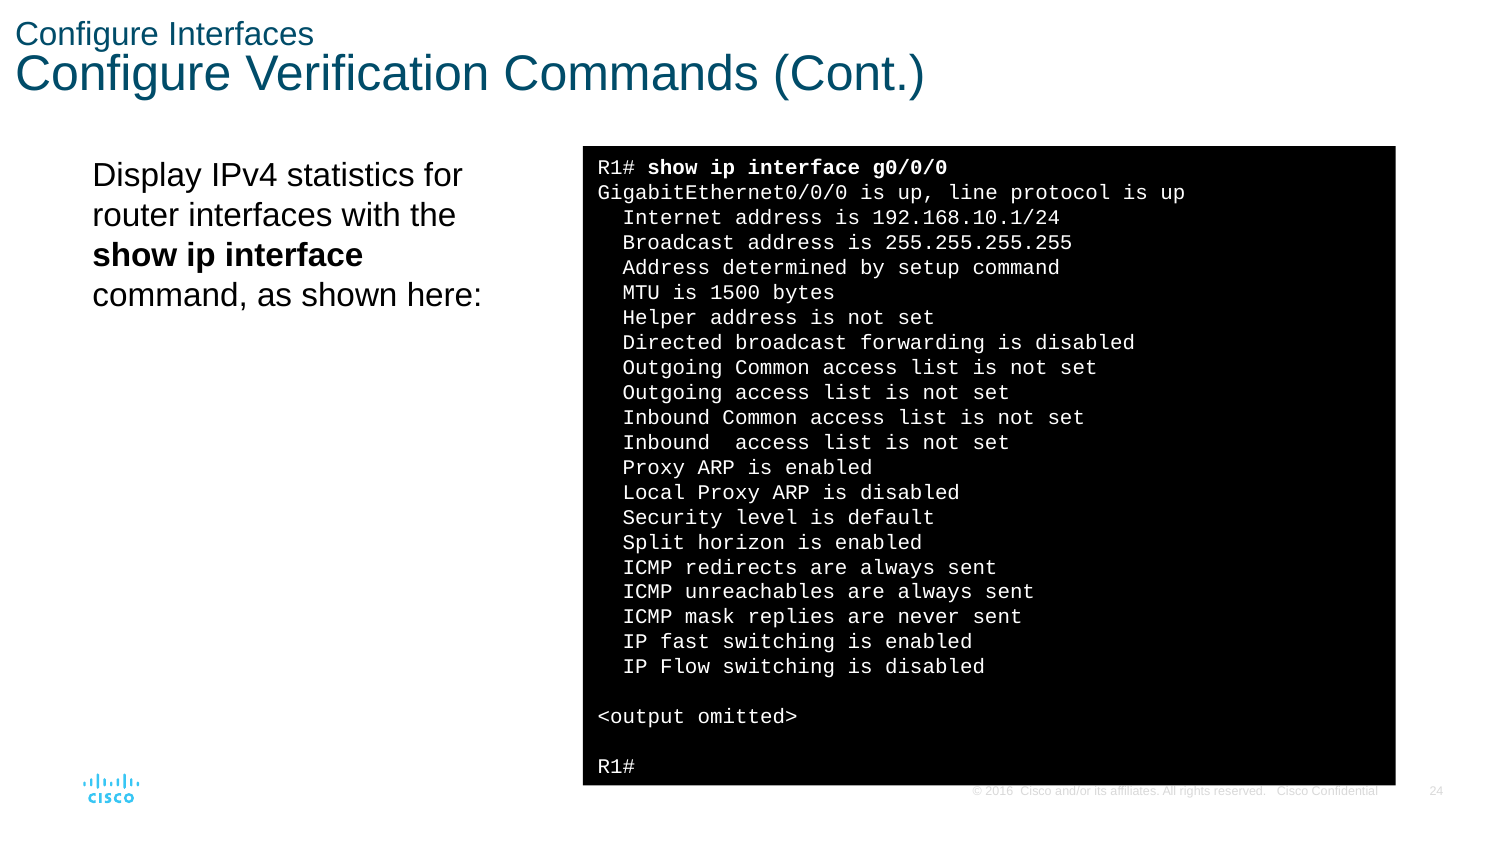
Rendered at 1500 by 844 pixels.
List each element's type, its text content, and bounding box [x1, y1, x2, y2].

text_box R1# show ip interface g0/0/0 GigabitEthernet0/0/0 is up, line protocol is up Internet address is 192.168.10.1/24 Broadcast address is 255.255.255.255 Address determined by setup command MTU is 1500 bytes Helper address is not set Directed broadcast forwarding is disabled Outgoing Common access list is not set Outgoing access list is not set Inbound Common access list is not set Inbound access list is not set Proxy ARP is enabled Local Proxy ARP is disabled Security level is default Split horizon is enabled ICMP redirects are always sent ICMP unreachables are always sent ICMP mask replies are never sent IP fast switching is enabled IP Flow switching is disabled <output omitted> R1# [582, 146, 1396, 786]
text_box Display IPv4 statistics for router interfaces with the show ip interface command, as shown here: [77, 146, 511, 321]
title Configure Interfaces Configure Verification Commands (Cont.) [0, 0, 1369, 121]
